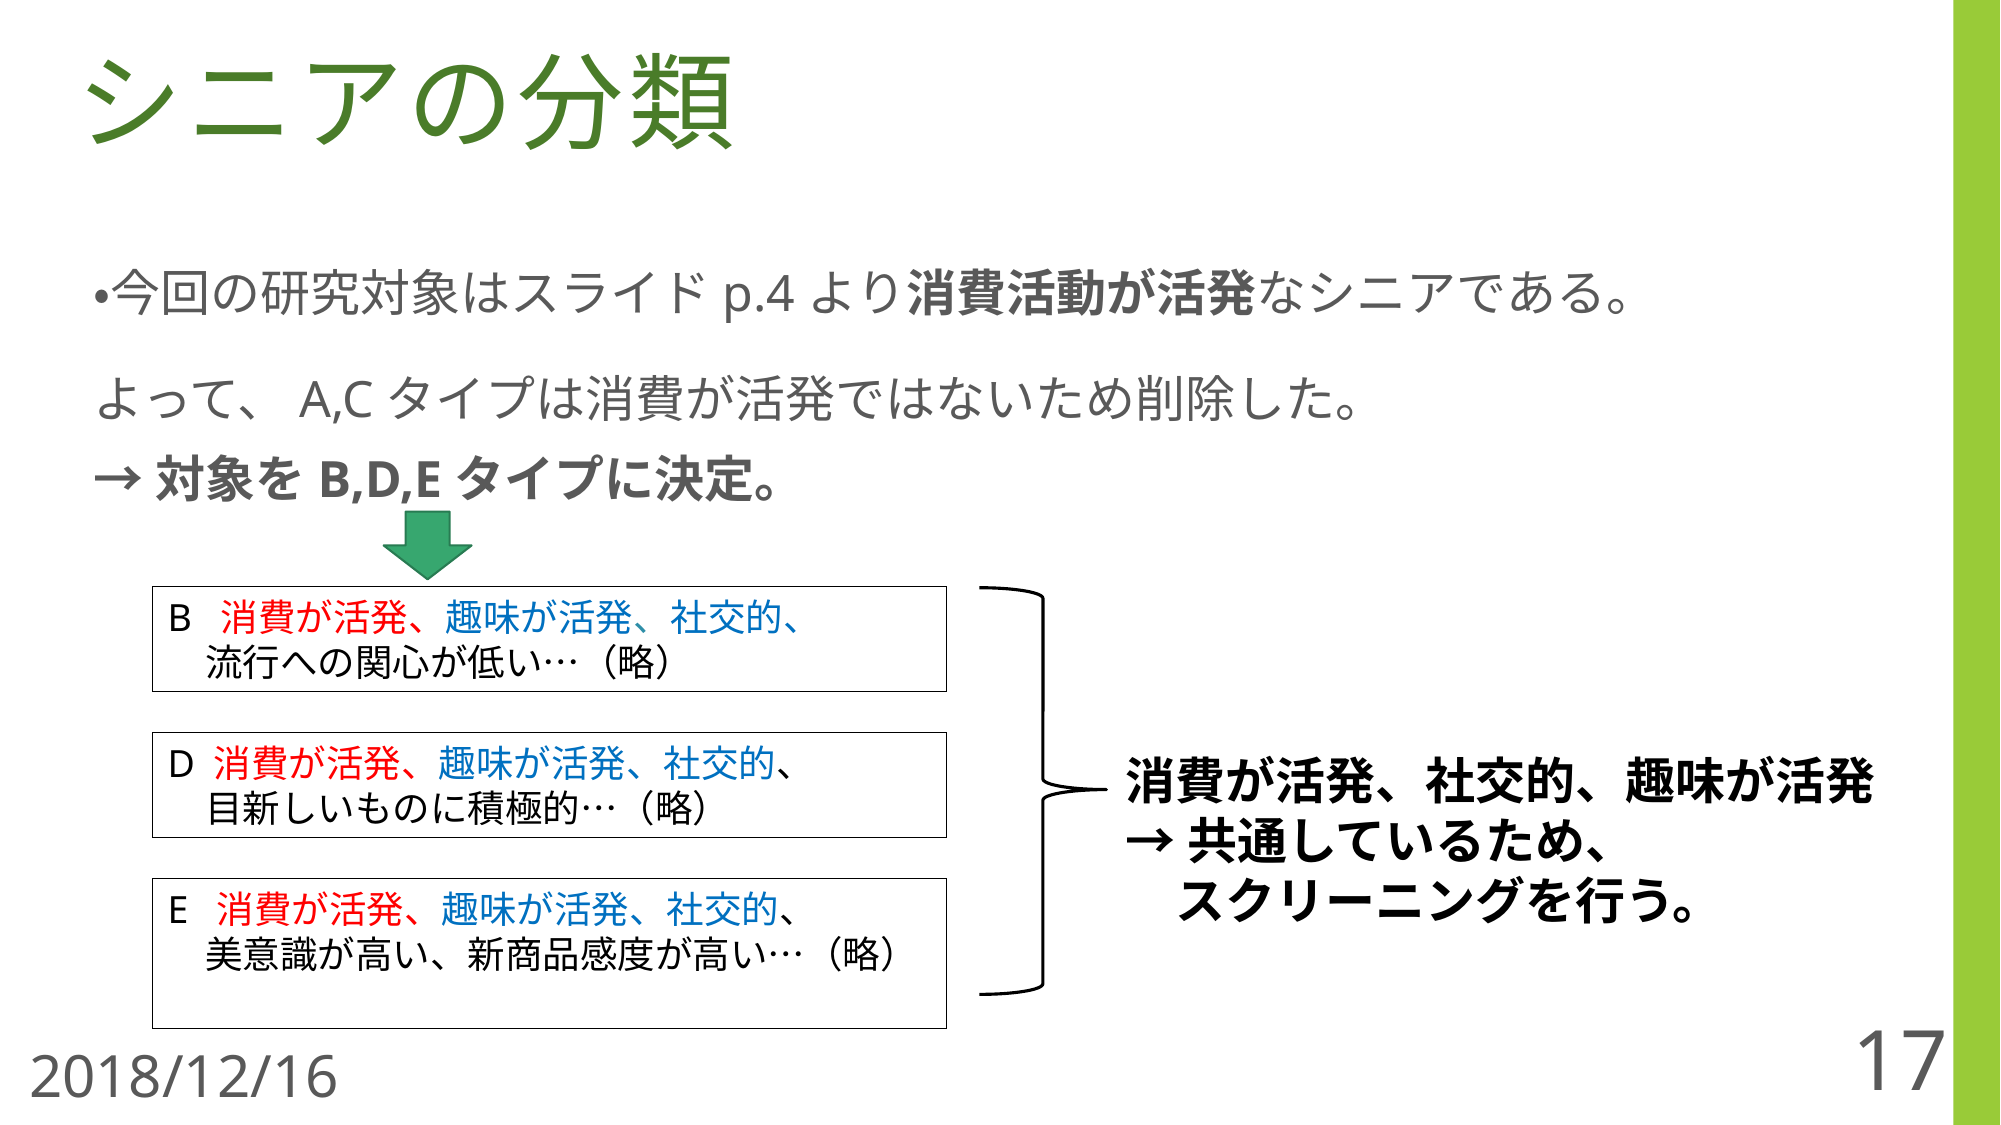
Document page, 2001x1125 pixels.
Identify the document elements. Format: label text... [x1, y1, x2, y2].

text_box シニアの分類 [61, 42, 1732, 288]
text_box B 消費が活発、趣味が活発、社交的、 流行への関心が低い…（略） [152, 586, 947, 692]
text_box E 消費が活発、趣味が活発、社交的、 美意識が高い、新商品感度が高い…（略） [152, 878, 947, 1029]
text_box 消費が活発、社交的、趣味が活発 →共通しているため、 スクリーニングを行う。 [1110, 742, 1890, 937]
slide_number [14, 1045, 397, 1103]
text_box [382, 510, 473, 581]
text_box D 消費が活発、趣味が活発、社交的、 目新しいものに積極的…（略） [152, 732, 947, 838]
list ・今回の研究対象はスライドp.4より消費活動が活発なシニアである。 よって、A,Cタイプは消費が活発ではないため削除した。 →対象をB,D,Eタイプに決定。 [78, 247, 1942, 547]
text_box [979, 587, 1107, 995]
slide_number 17 [1500, 1035, 1963, 1093]
